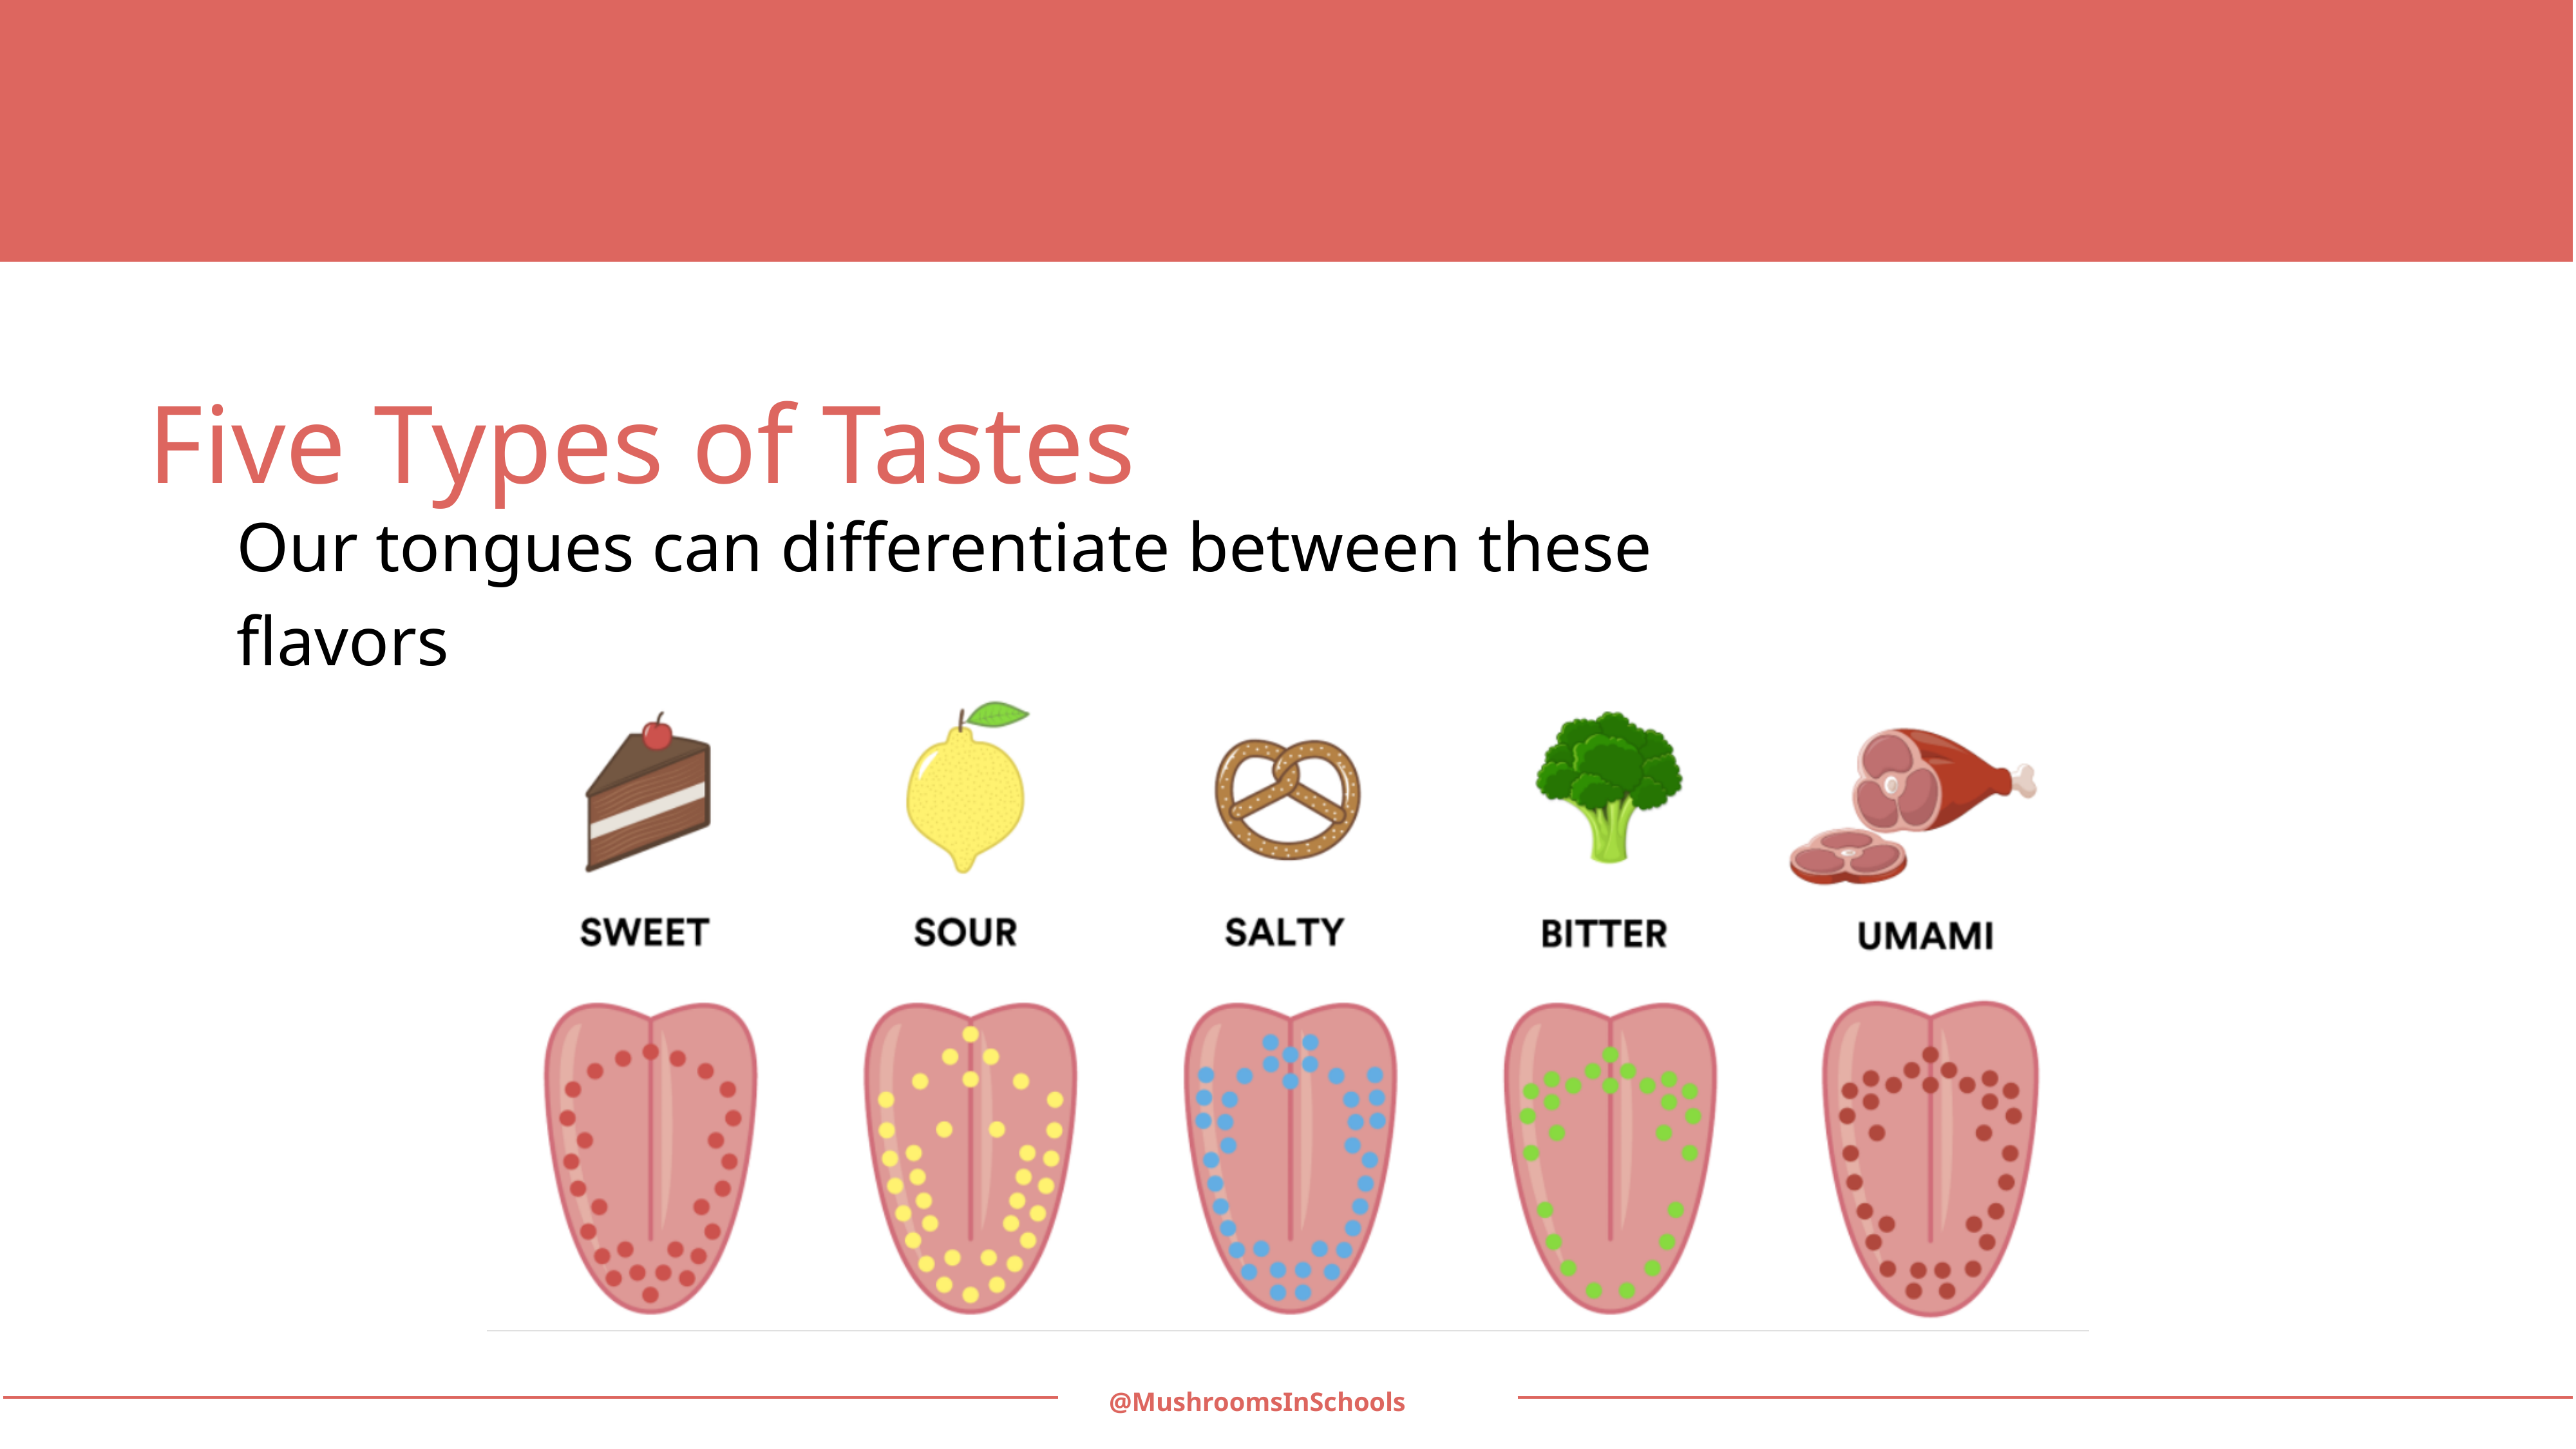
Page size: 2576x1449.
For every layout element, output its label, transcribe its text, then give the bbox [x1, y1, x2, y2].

text_box Our tongues can differentiate between these flavors [231, 486, 1878, 685]
text_box @MushroomsInSchools [1103, 1359, 1473, 1423]
text_box Five Types of Tastes [142, 370, 1146, 510]
text_box [0, 0, 2573, 262]
picture [486, 651, 2090, 1333]
